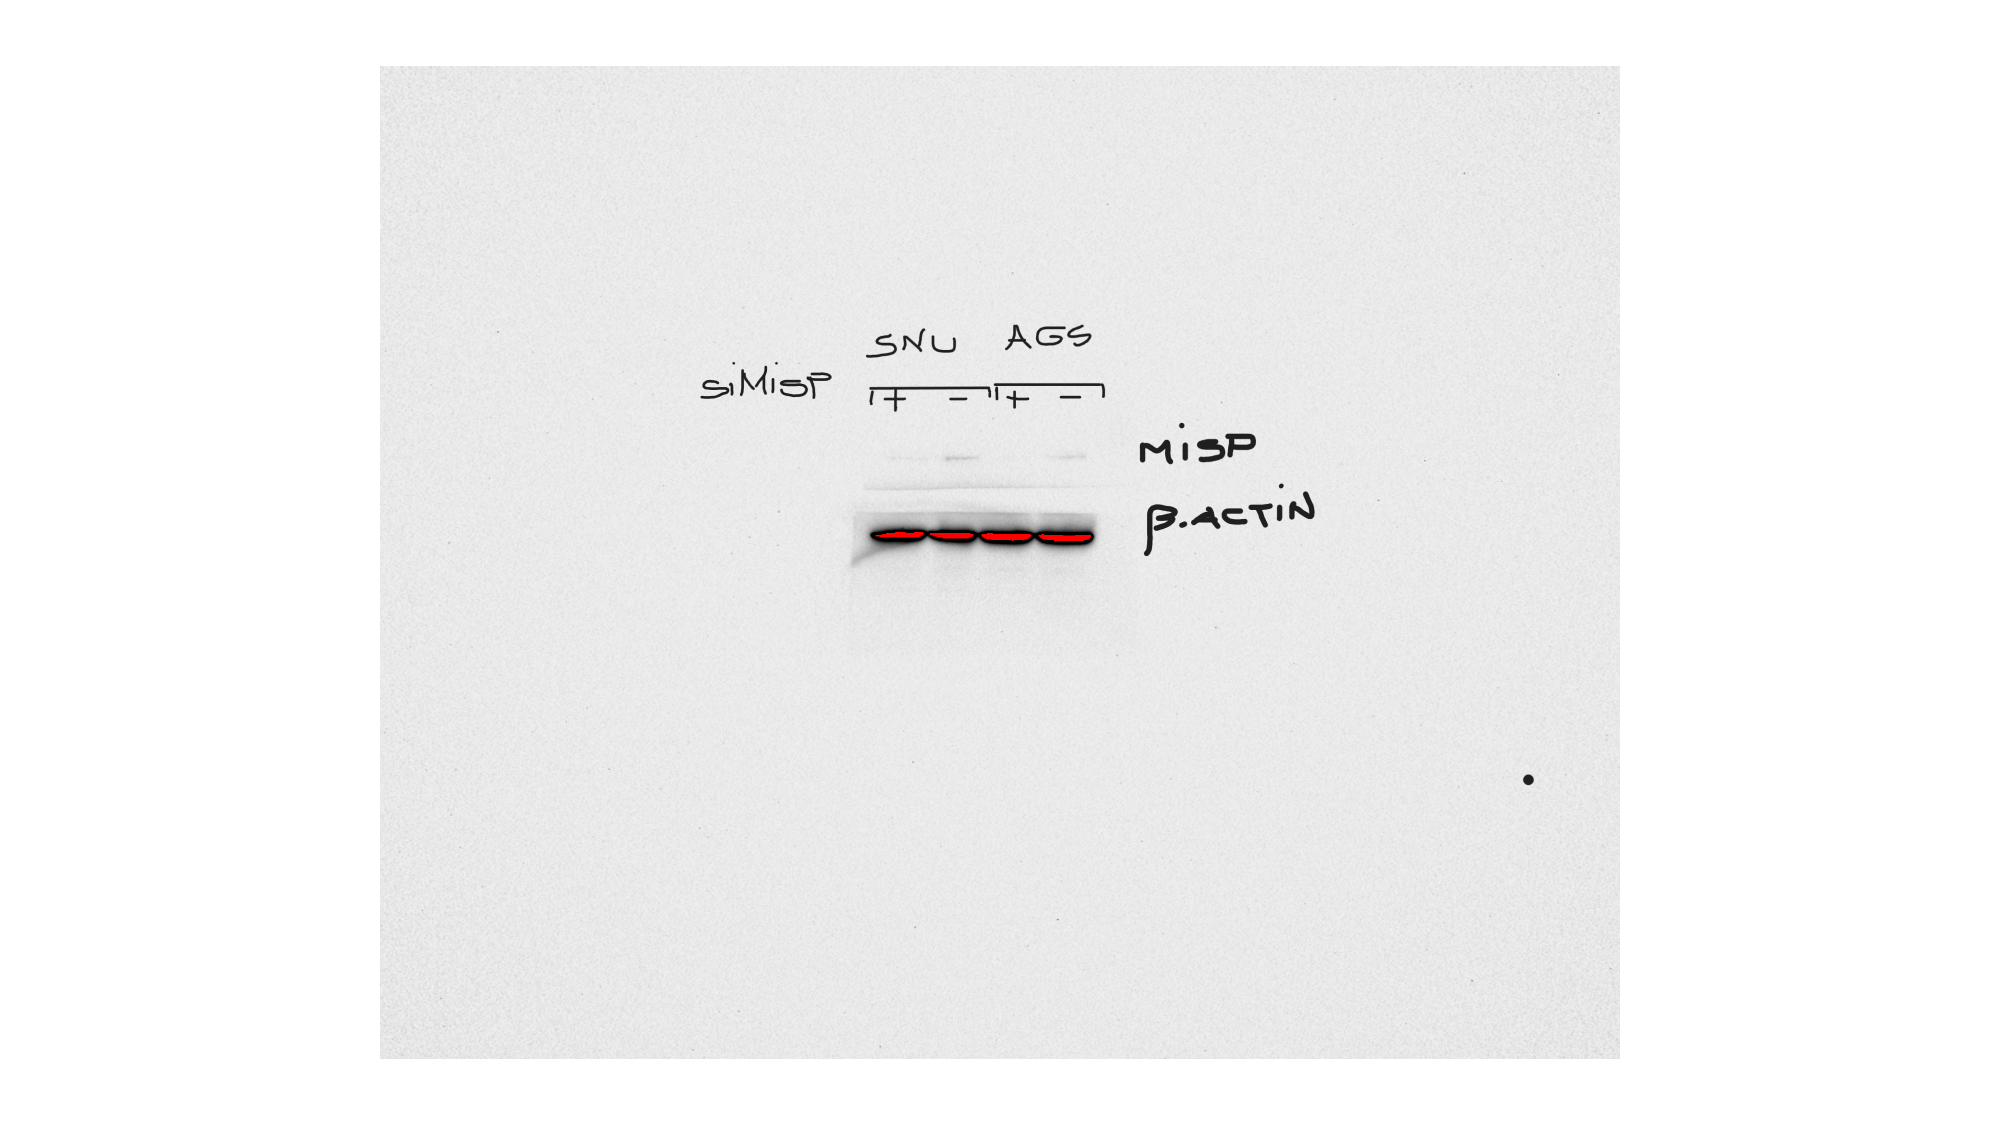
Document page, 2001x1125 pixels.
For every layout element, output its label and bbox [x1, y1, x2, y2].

picture [379, 66, 1620, 1059]
